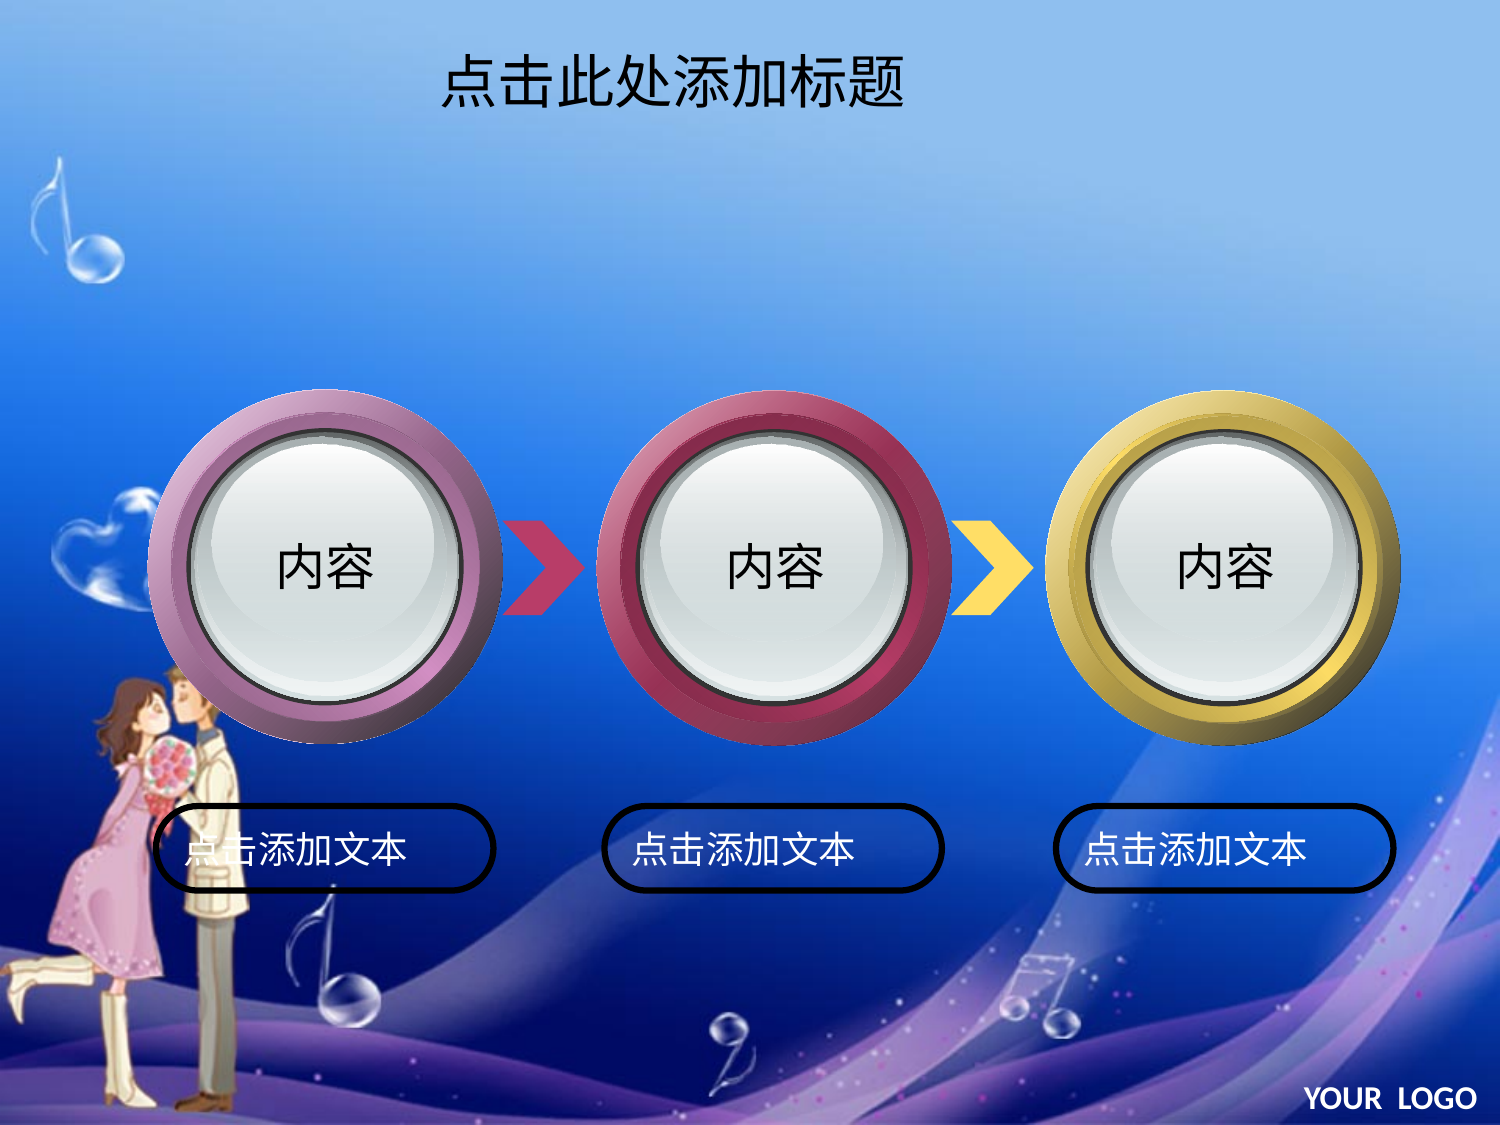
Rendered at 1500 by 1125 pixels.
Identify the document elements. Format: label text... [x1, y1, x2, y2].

text_box 点击此处添加标题 [424, 27, 1025, 134]
picture [0, 0, 1500, 1125]
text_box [147, 389, 1401, 891]
